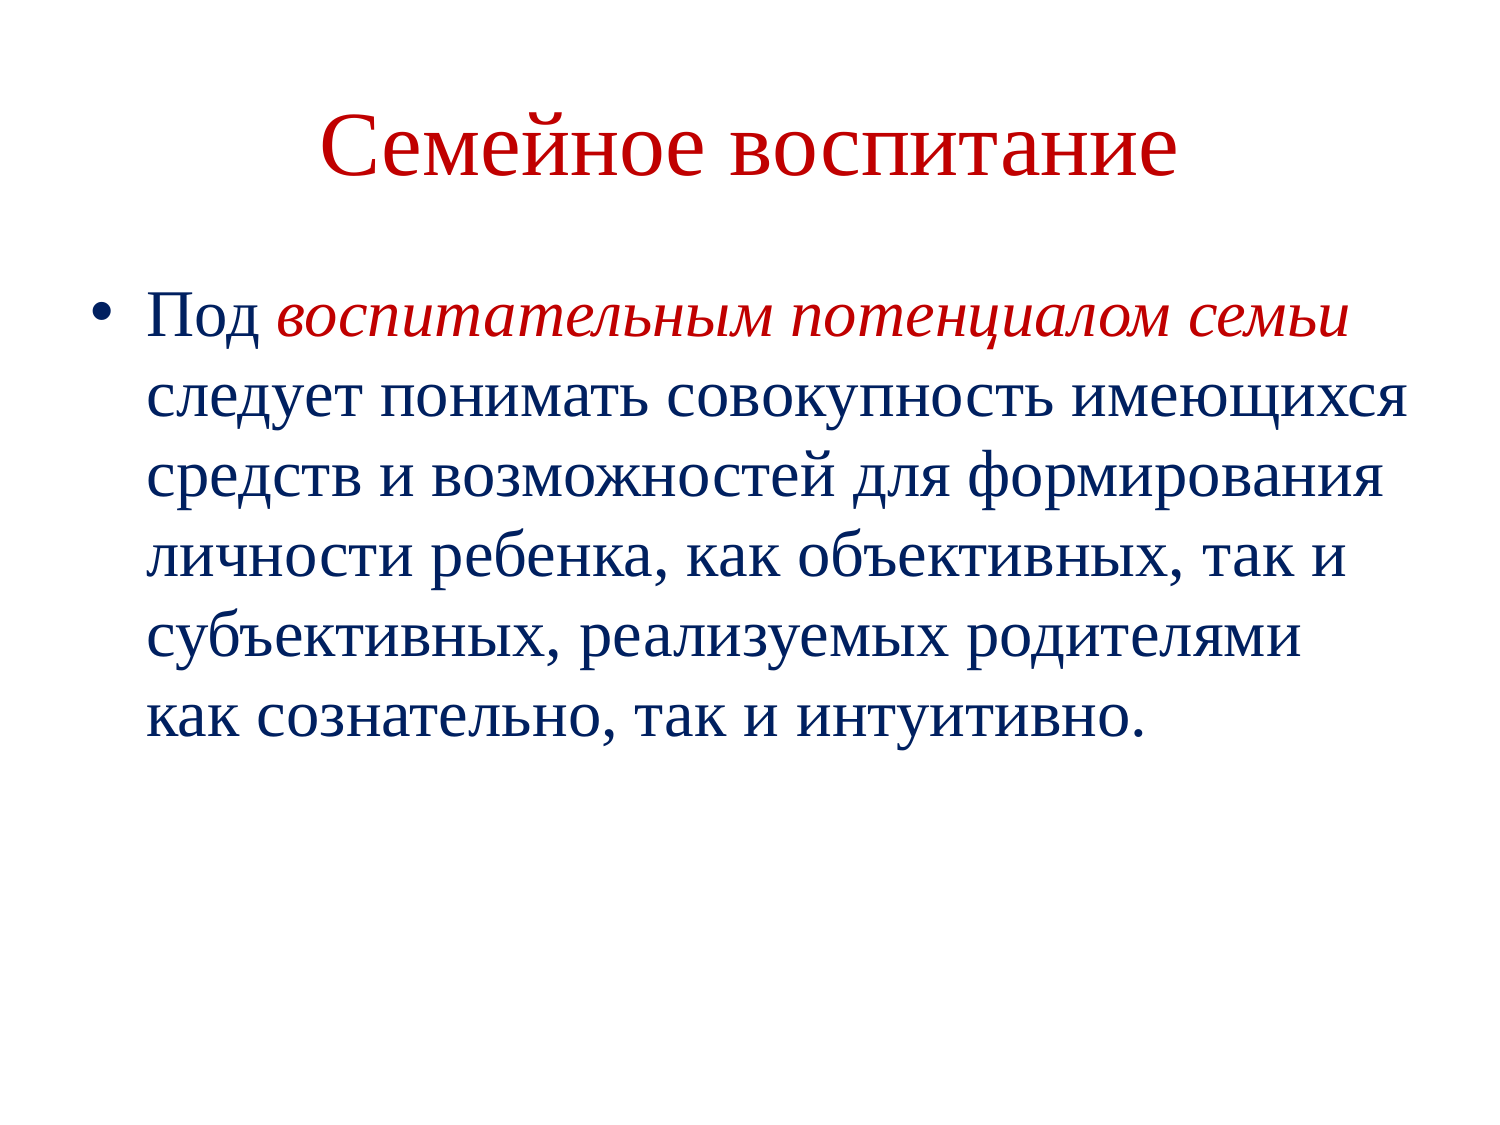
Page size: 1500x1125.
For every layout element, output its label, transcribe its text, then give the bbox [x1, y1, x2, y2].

title Семейное воспитание [75, 45, 1425, 233]
list Под воспитательным потенциалом семьи следует понимать совокупность имеющихся средств и возможностей для формирования личности ребенка, как объективных, так и субъективных, реализуемых родителями как сознательно, так и интуитивно. [75, 262, 1425, 1005]
